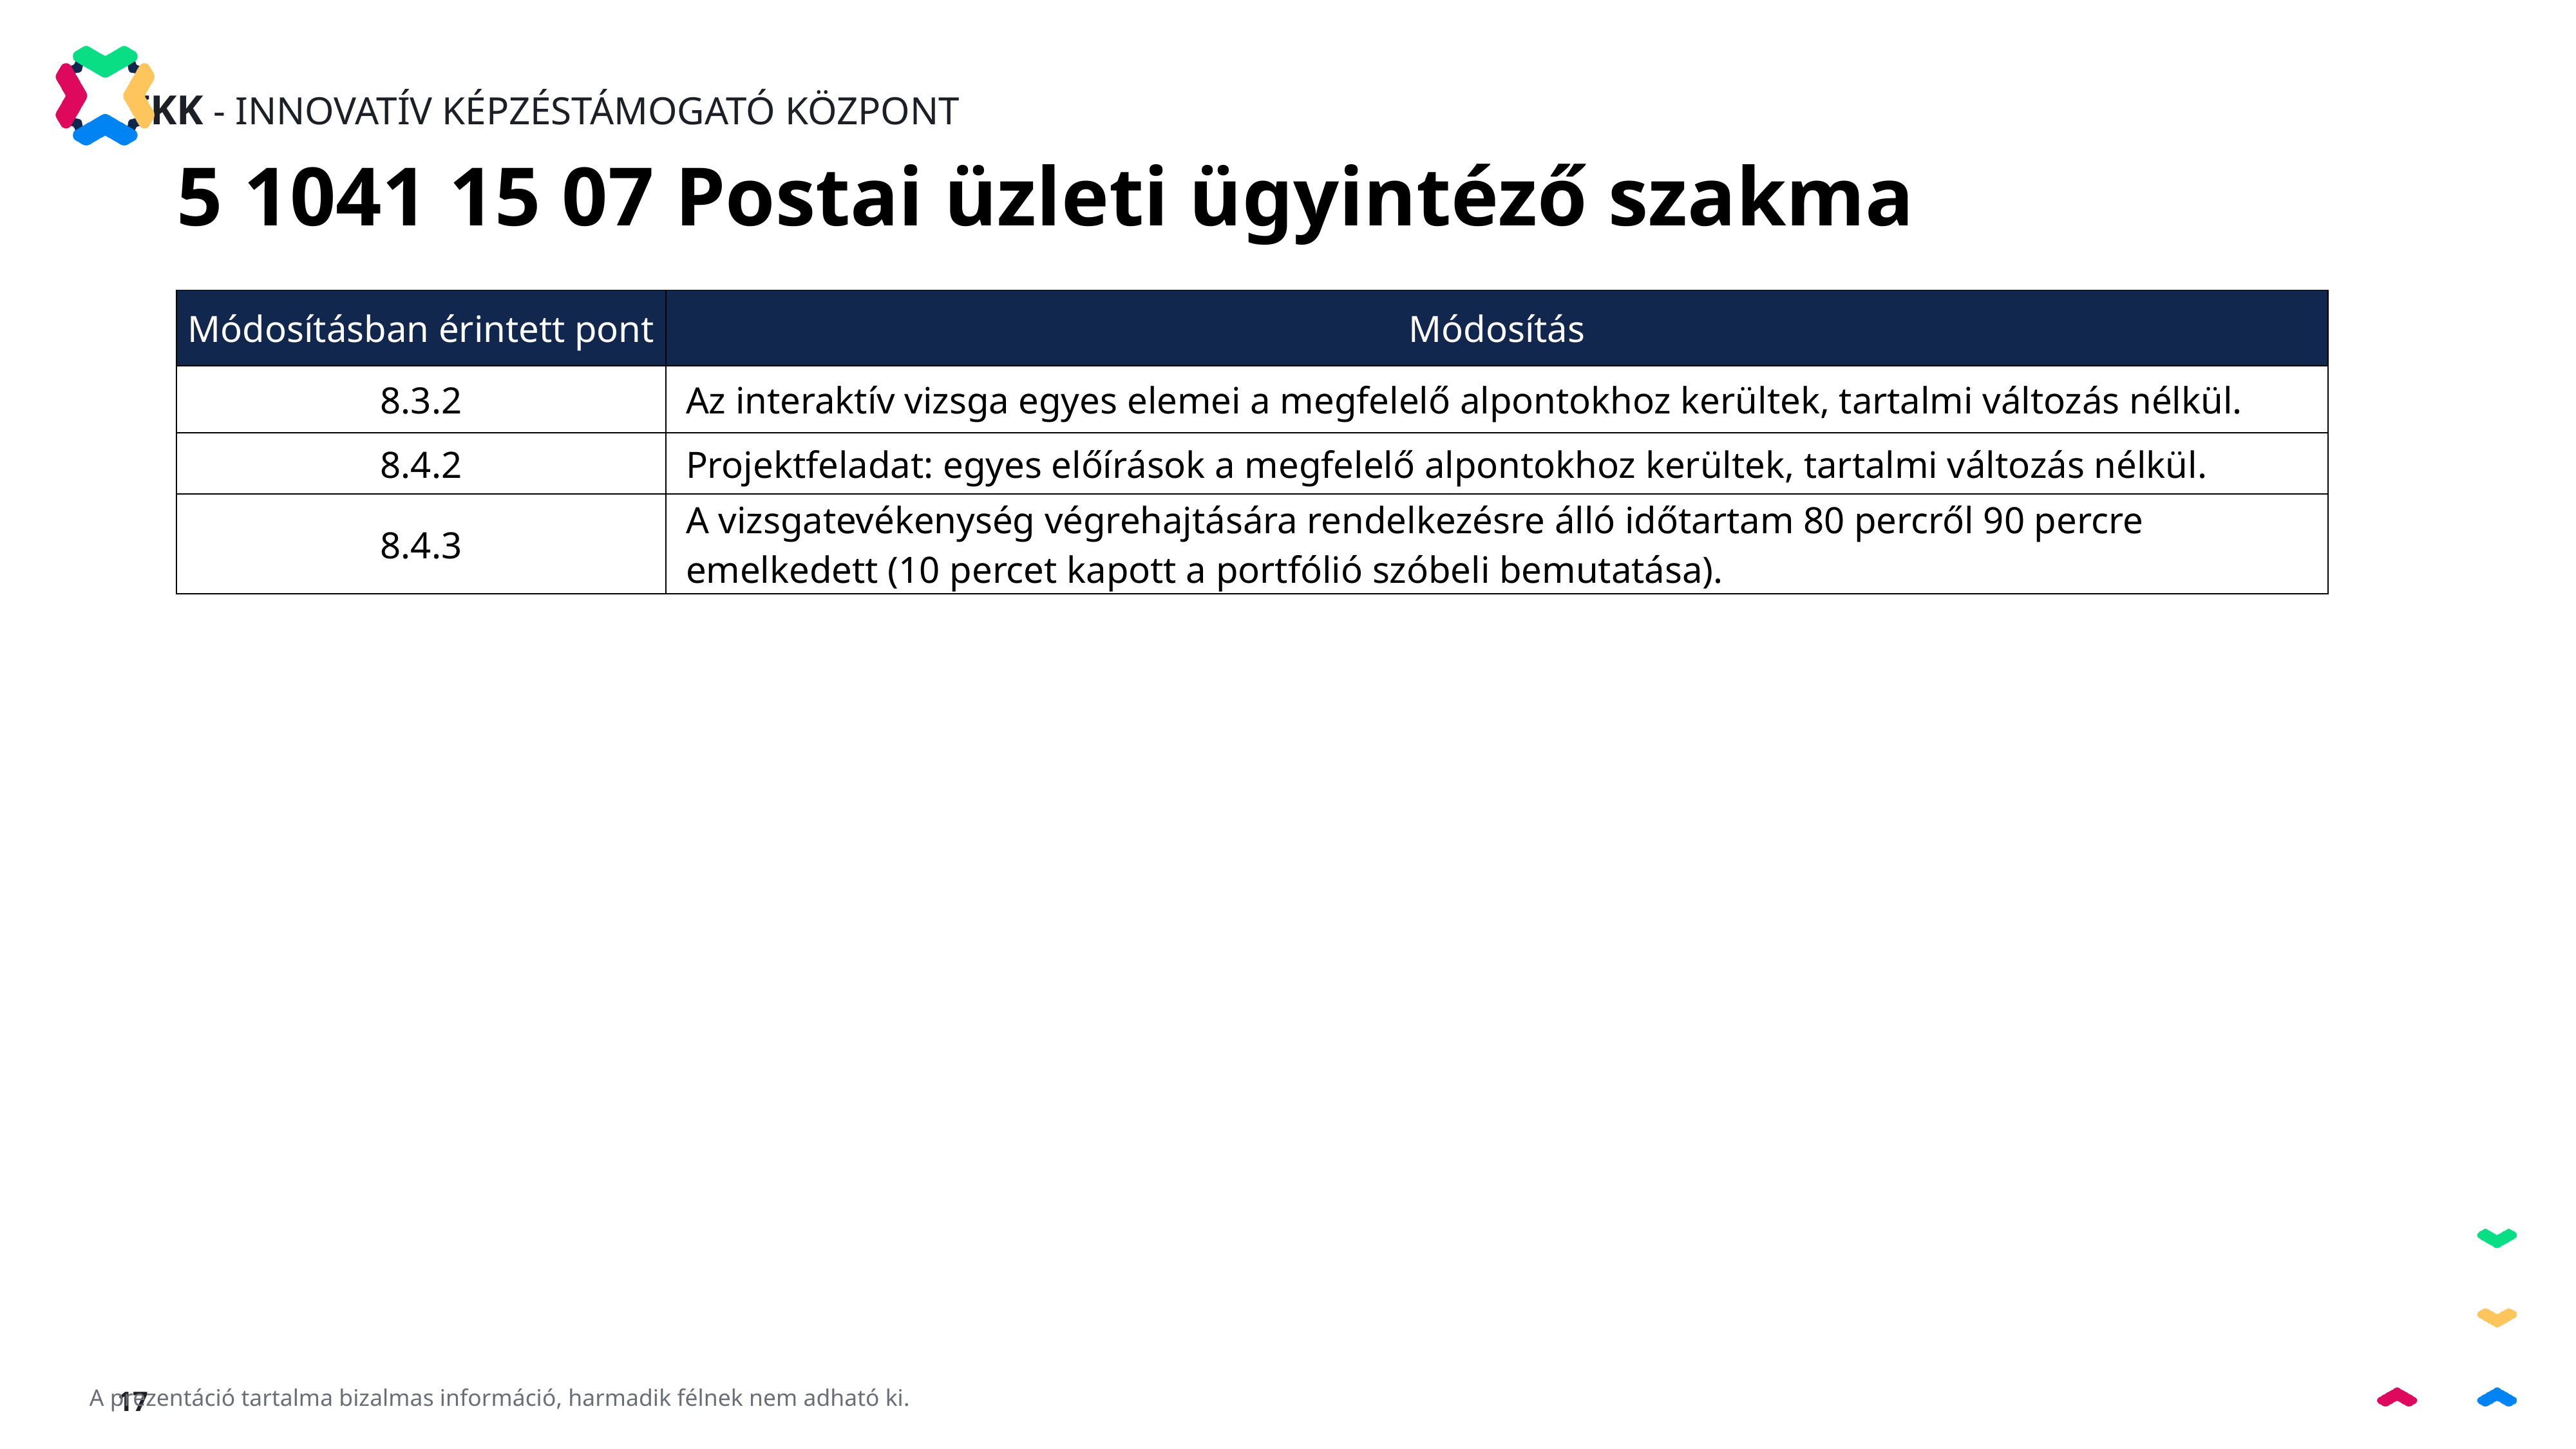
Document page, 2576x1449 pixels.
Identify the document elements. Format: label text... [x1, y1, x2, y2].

picture [55, 46, 155, 146]
picture [2377, 1229, 2517, 1406]
list 5 1041 15 07 Postai üzleti ügyintéző szakma [176, 145, 2337, 230]
table_cell 8.3.2 [177, 366, 665, 432]
table_cell A vizsgatevékenység végrehajtására rendelkezésre álló időtartam 80 percről 90 percre emelkedett (10 percet kapott a portfólió szóbeli bemutatása). [667, 495, 2327, 593]
table_cell Az interaktív vizsga egyes elemei a megfelelő alpontokhoz kerültek, tartalmi változás nélkül. [667, 366, 2327, 432]
table_header Módosítás [667, 290, 2327, 365]
table_cell 8.4.3 [177, 495, 665, 593]
table_cell 8.4.2 [177, 433, 665, 493]
table_cell Projektfeladat: egyes előírások a megfelelő alpontokhoz kerültek, tartalmi változás nélkül. [667, 433, 2327, 493]
table_header Módosításban érintett pont [177, 290, 665, 365]
